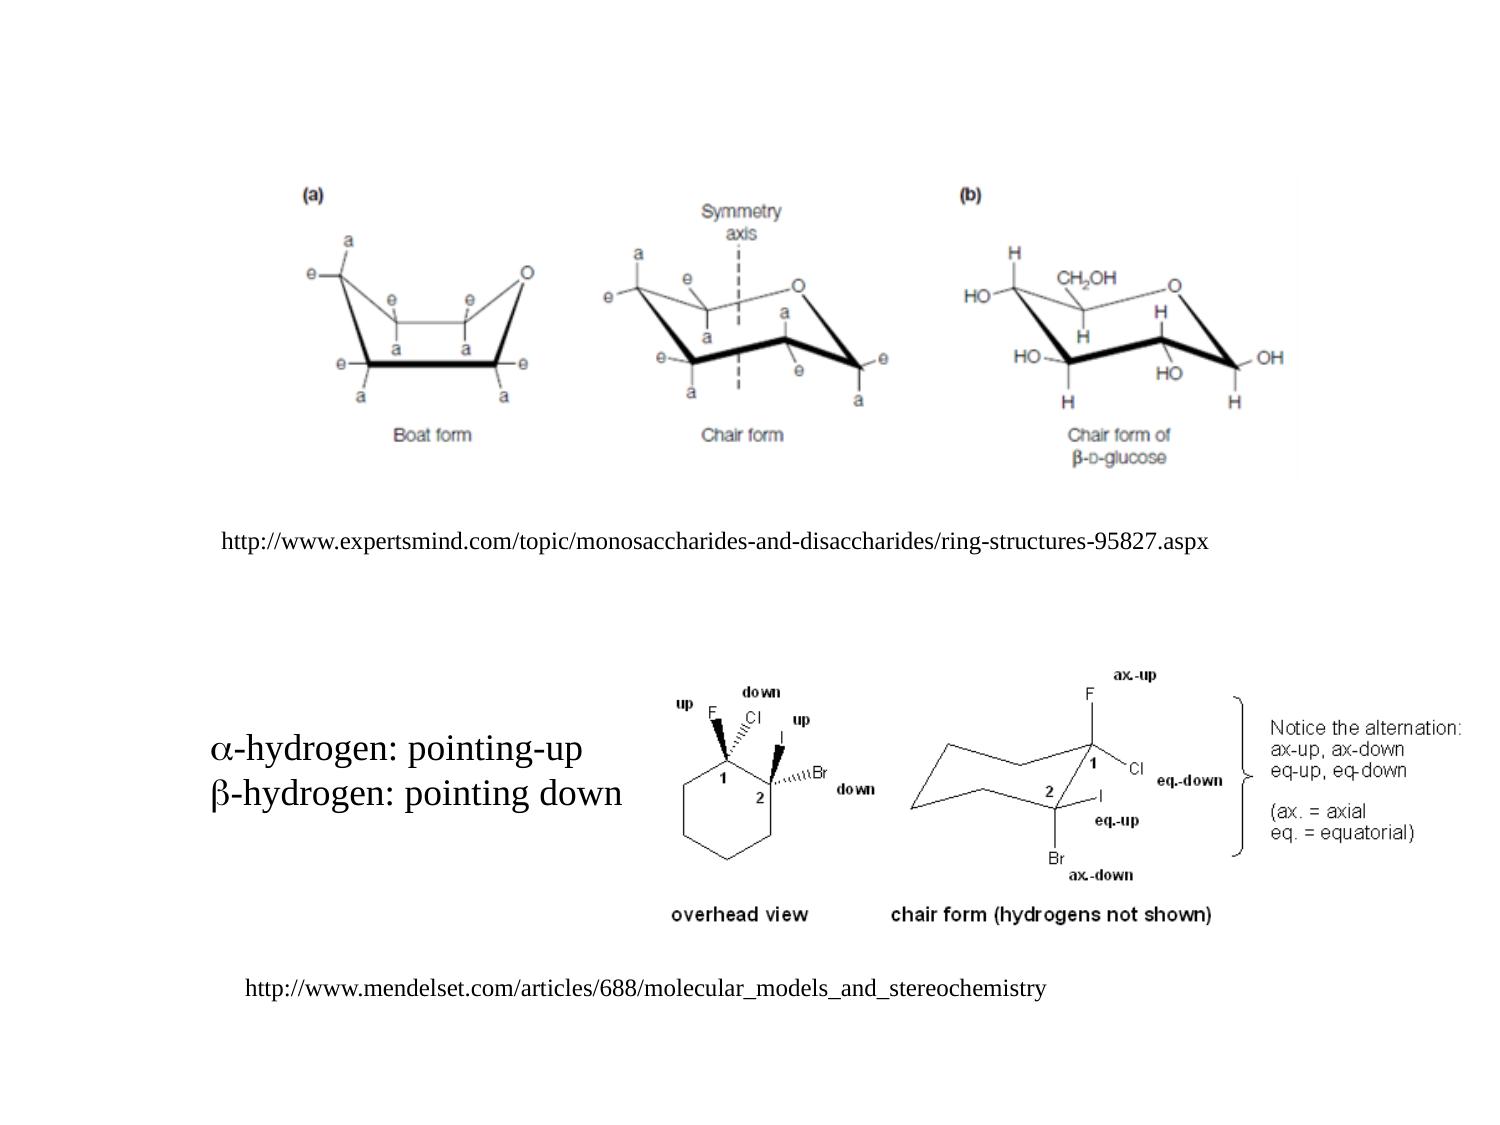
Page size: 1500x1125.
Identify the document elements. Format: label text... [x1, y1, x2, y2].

text_box a-hydrogen: pointing-up b-hydrogen: pointing down [195, 715, 638, 821]
picture [667, 664, 1468, 929]
text_box http://www.mendelset.com/articles/688/molecular_models_and_stereochemistry [230, 964, 1255, 1009]
text_box http://www.expertsmind.com/topic/monosaccharides-and-disaccharides/ring-structures-95827.aspx [206, 517, 1353, 562]
picture [289, 172, 1302, 484]
